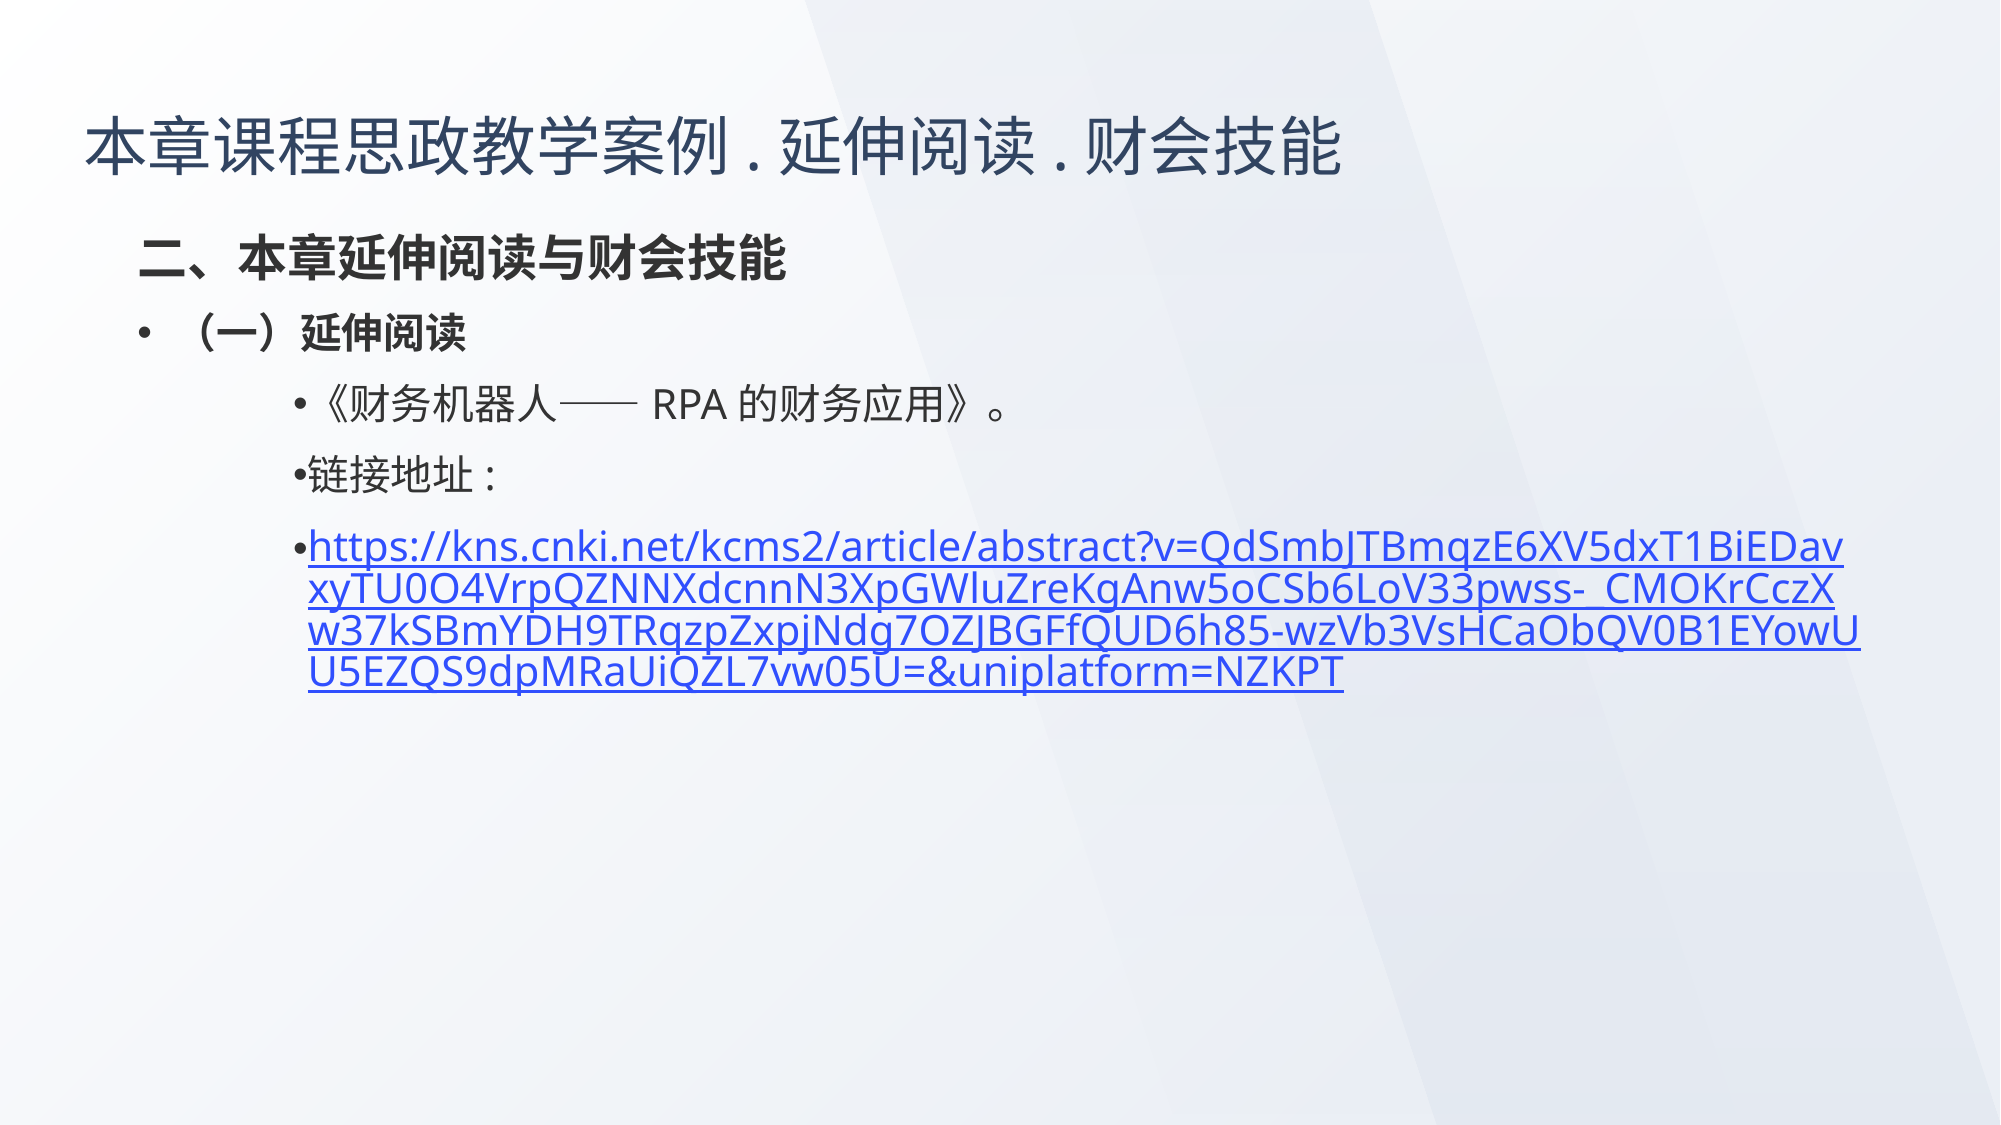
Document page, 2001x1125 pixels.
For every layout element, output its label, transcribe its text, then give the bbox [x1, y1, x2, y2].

title 本章课程思政教学案例.延伸阅读.财会技能 [83, 100, 1361, 184]
list 二、本章延伸阅读与财会技能 （一）延伸阅读 《财务机器人——RPA的财务应用》。 链接地址: https://kns.cnki.net/kcms2/article/abstract?v=QdSmbJTBmqzE6XV5dxT1BiEDavxyTU0O4VrpQZNNXdcnnN3XpGWluZreKgAnw5oCSb6LoV33pwss-_CMOKrCczXw37kSBmYDH9TRqzpZxpjNdg7OZJBGFfQUD6h85-wzVb3VsHCaObQV0B1EYowUU5EZQS9dpMRaUiQZL7vw05U=&uniplatform=NZKPT [137, 208, 1863, 976]
